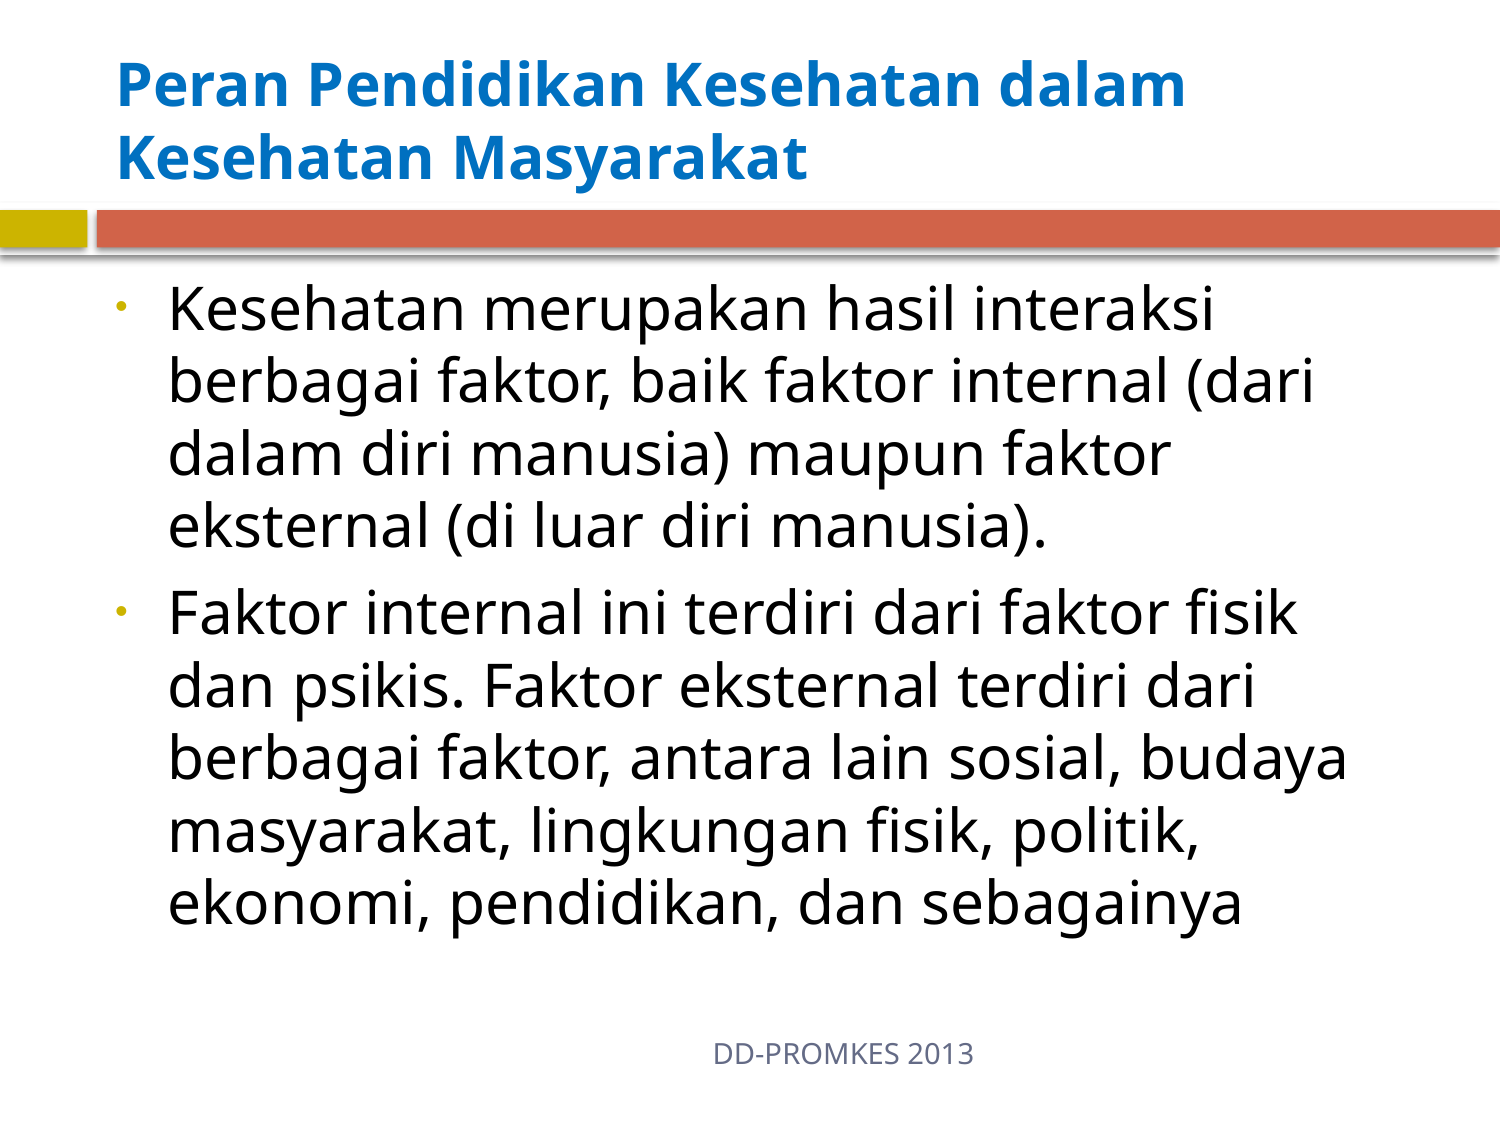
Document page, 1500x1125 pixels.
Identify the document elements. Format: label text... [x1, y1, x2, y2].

footer DD-PROMKES 2013 [99, 1024, 990, 1085]
title Peran Pendidikan Kesehatan dalam Kesehatan Masyarakat [100, 37, 1438, 200]
list Kesehatan merupakan hasil interaksi berbagai faktor, baik faktor internal (dari dalam diri manusia) maupun faktor eksternal (di luar diri manusia). Faktor internal ini terdiri dari faktor fisik dan psikis. Faktor eksternal terdiri dari berbagai faktor, antara lain sosial, budaya masyarakat, lingkungan fisik, politik, ekonomi, pendidikan, dan sebagainya [100, 262, 1438, 1000]
